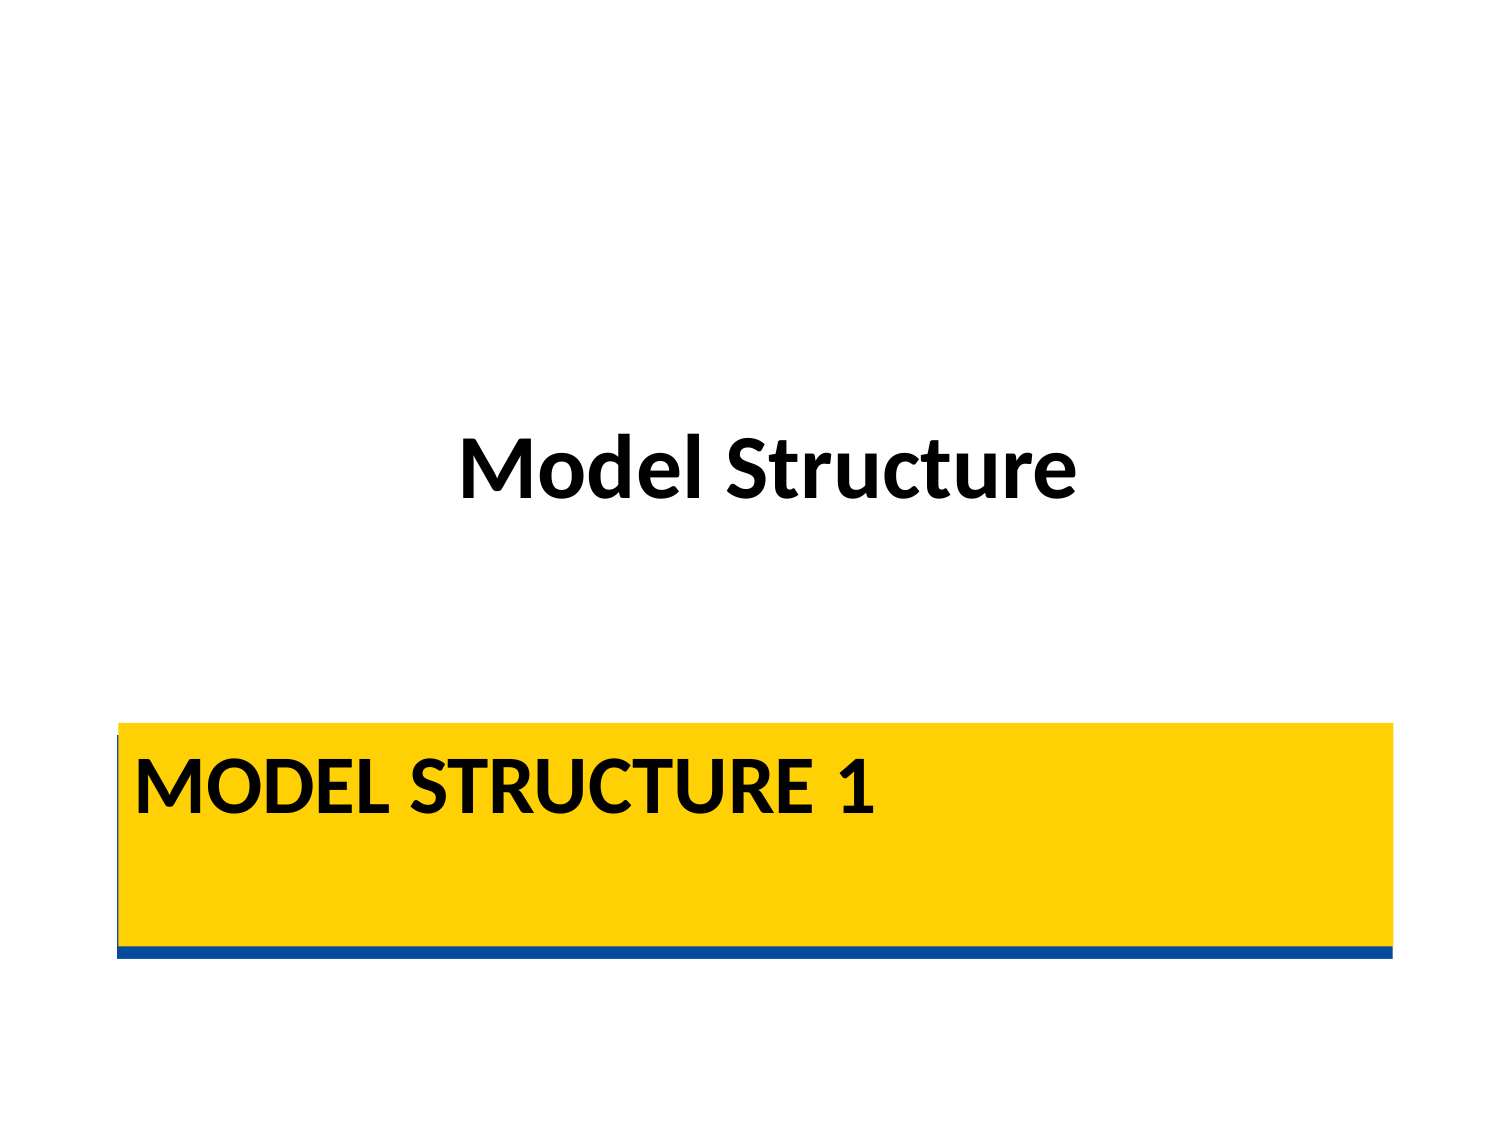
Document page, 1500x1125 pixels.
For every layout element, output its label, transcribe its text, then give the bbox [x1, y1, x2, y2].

text_box Model Structure [112, 399, 1425, 788]
title Model Structure 1 [118, 722, 1394, 947]
